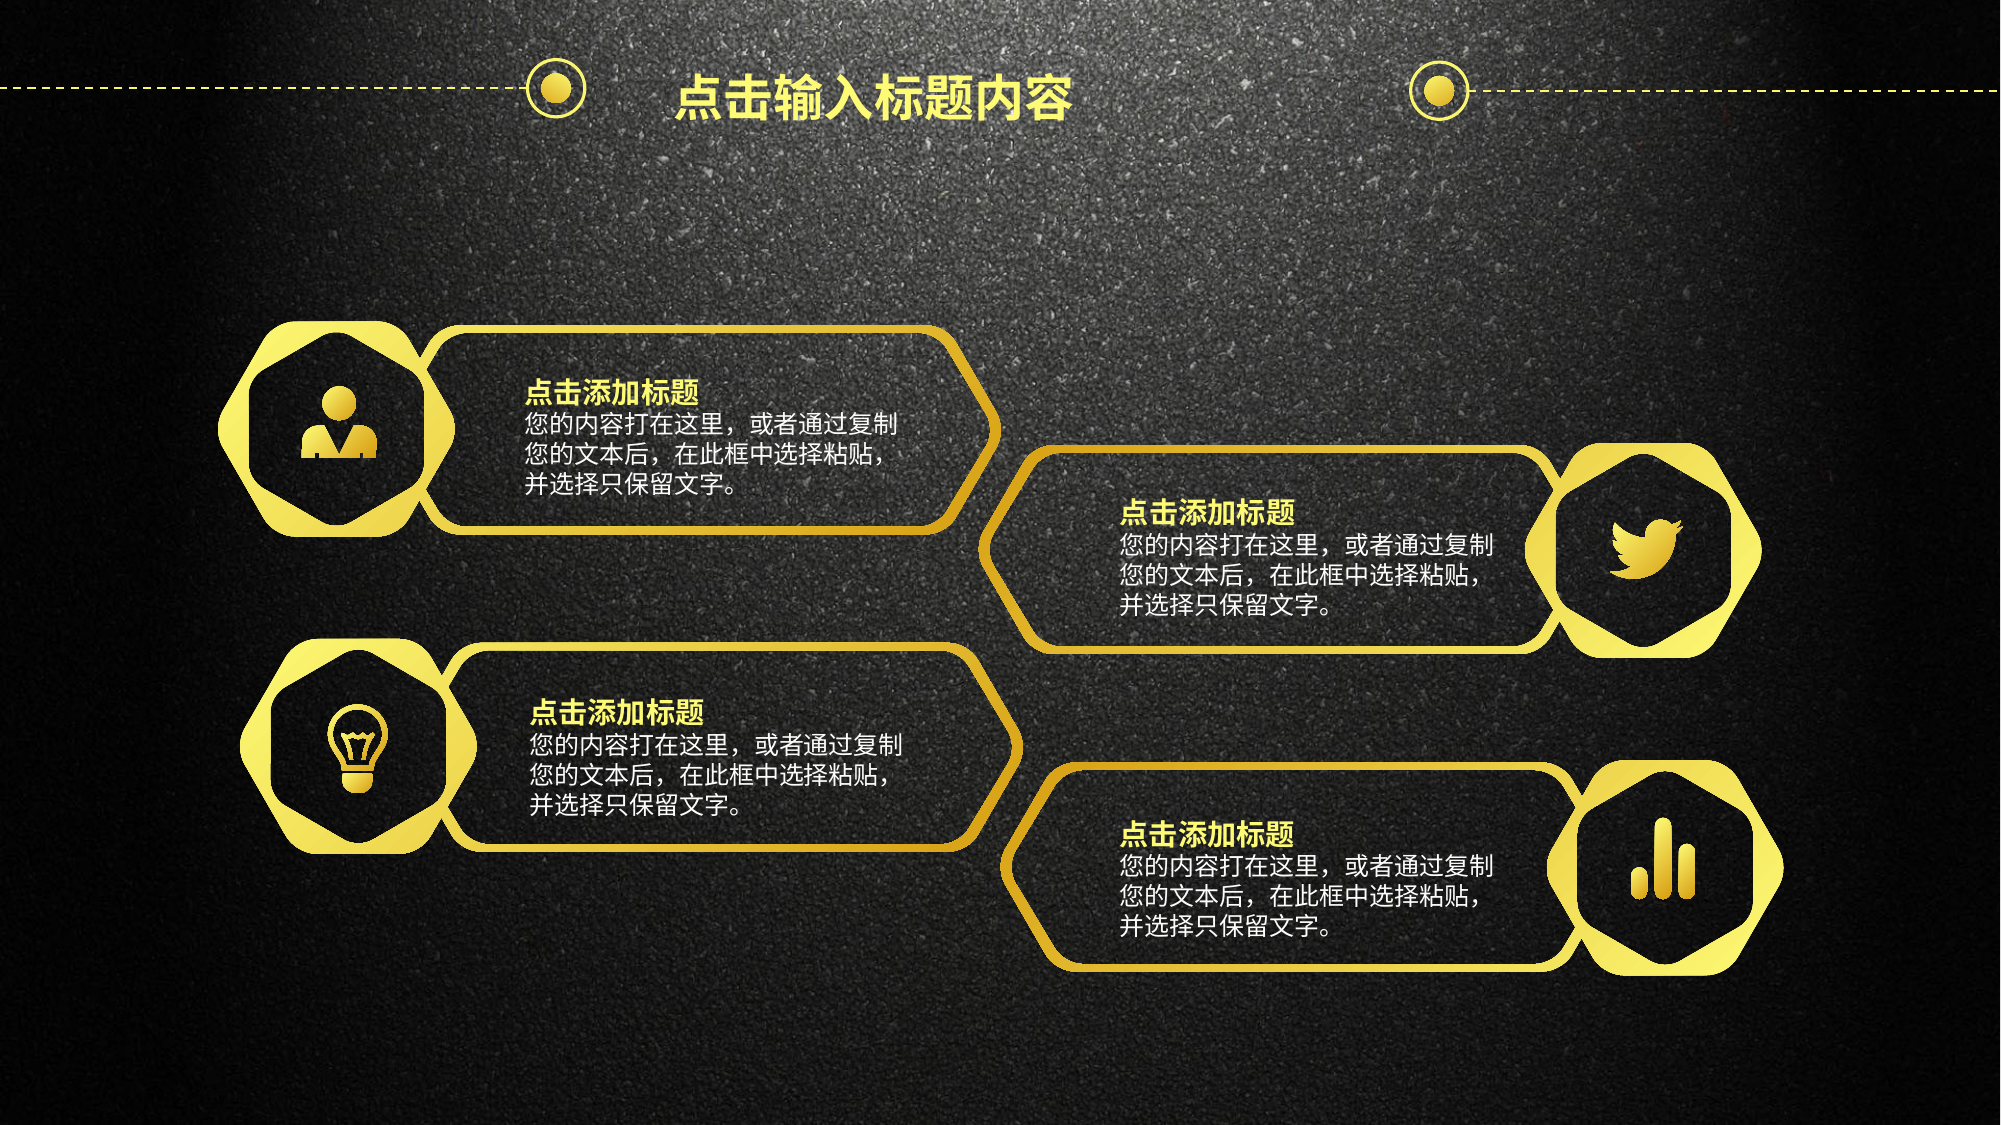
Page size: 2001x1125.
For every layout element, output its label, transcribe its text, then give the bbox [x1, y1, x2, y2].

text_box 点击输入标题内容 [612, 42, 1089, 138]
text_box [1423, 74, 1456, 107]
text_box [1409, 61, 1470, 121]
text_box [240, 638, 1023, 900]
text_box [526, 58, 586, 118]
text_box [540, 72, 572, 105]
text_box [218, 321, 1001, 579]
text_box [978, 442, 1762, 700]
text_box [1000, 760, 1784, 1021]
picture [0, 0, 2001, 1125]
